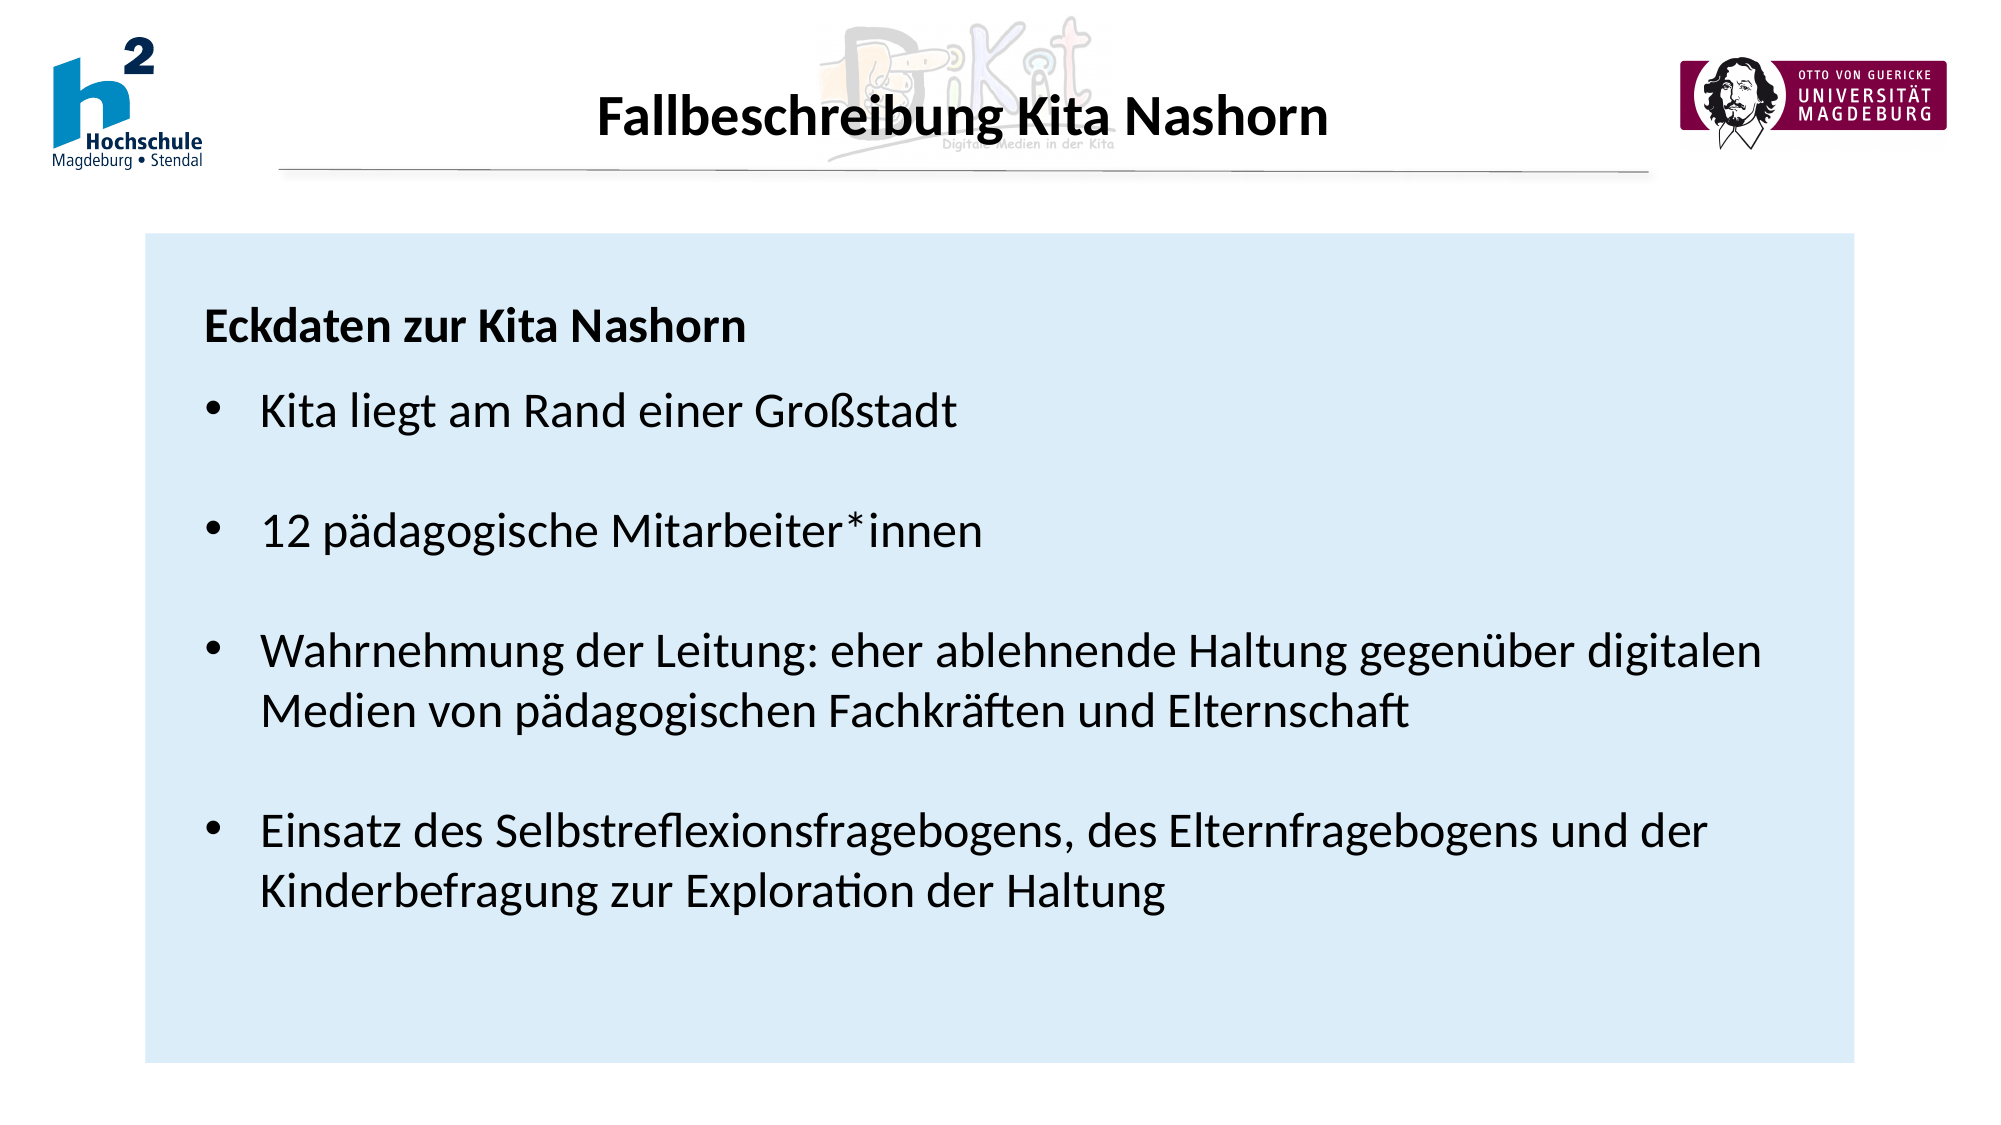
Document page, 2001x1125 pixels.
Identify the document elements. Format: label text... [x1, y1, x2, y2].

picture [53, 37, 202, 170]
picture [1680, 57, 1947, 150]
text_box [142, 233, 1868, 1063]
text_box Fallbeschreibung Kita Nashorn [278, 69, 811, 155]
picture [816, 14, 1119, 170]
text_box Fallbeschreibung Kita Nashorn [1122, 69, 1649, 155]
